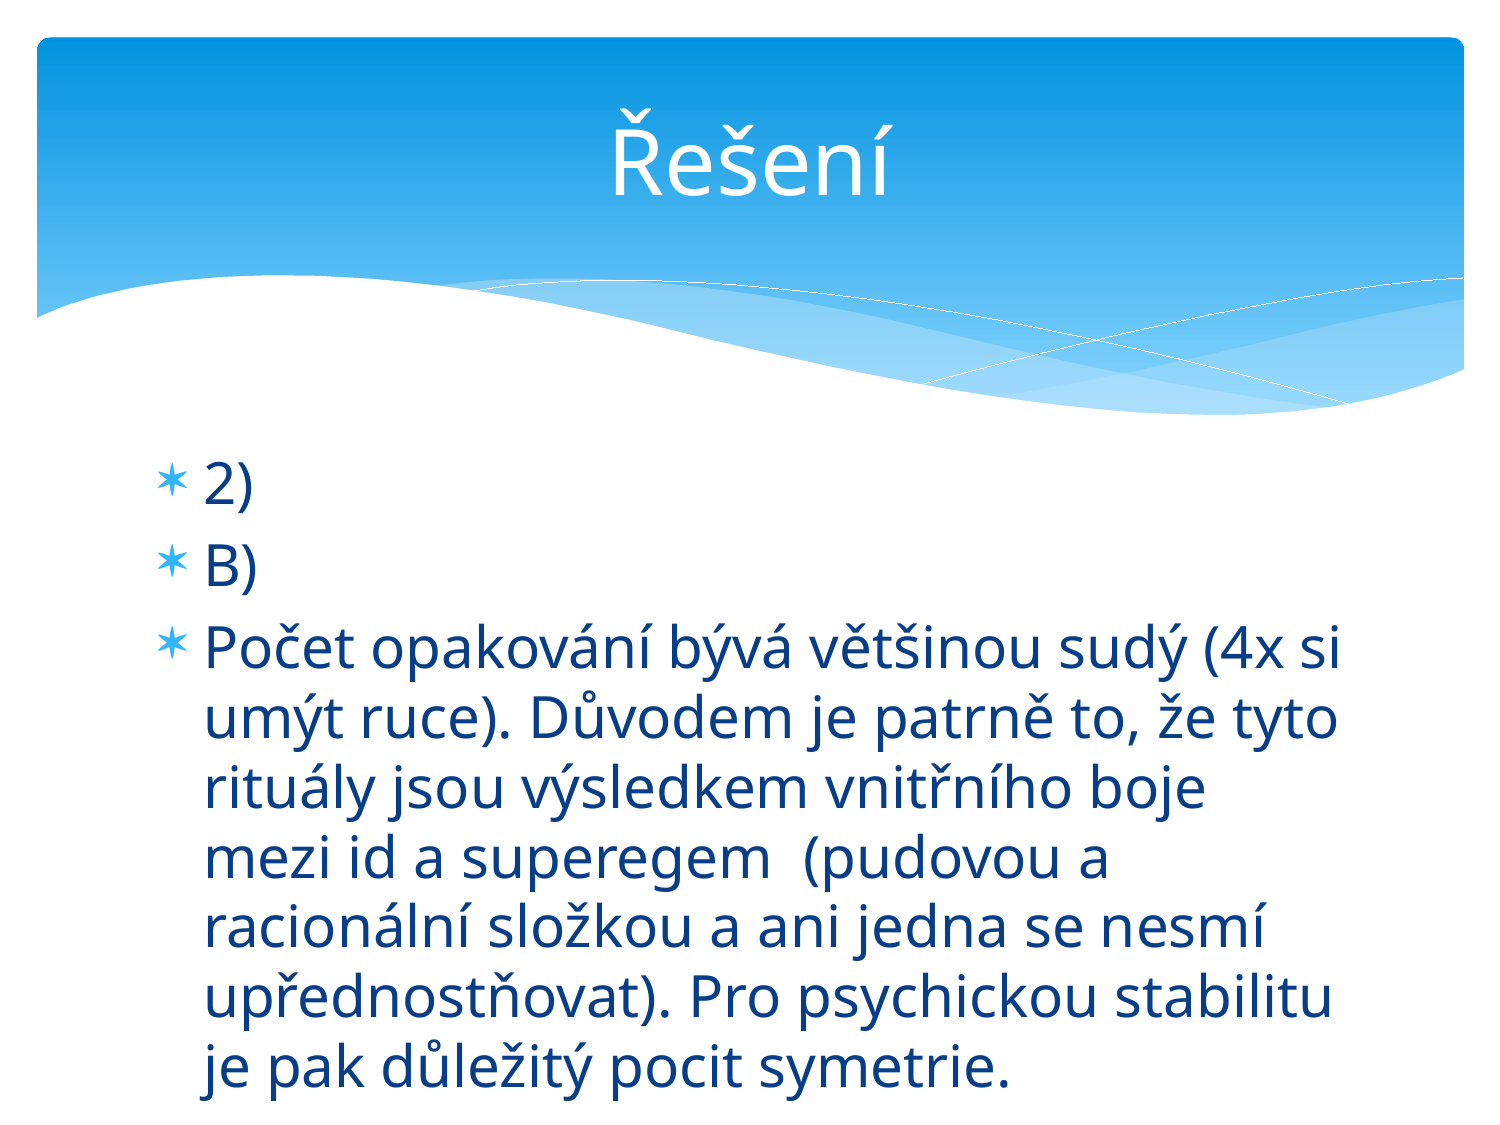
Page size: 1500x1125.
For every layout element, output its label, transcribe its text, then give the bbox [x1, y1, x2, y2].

title Řešení [75, 55, 1425, 261]
list 2) B) Počet opakování bývá většinou sudý (4x si umýt ruce). Důvodem je patrně to, že tyto rituály jsou výsledkem vnitřního boje mezi id a superegem (pudovou a racionální složkou a ani jedna se nesmí upřednostňovat). Pro psychickou stabilitu je pak důležitý pocit symetrie. [143, 438, 1359, 1005]
